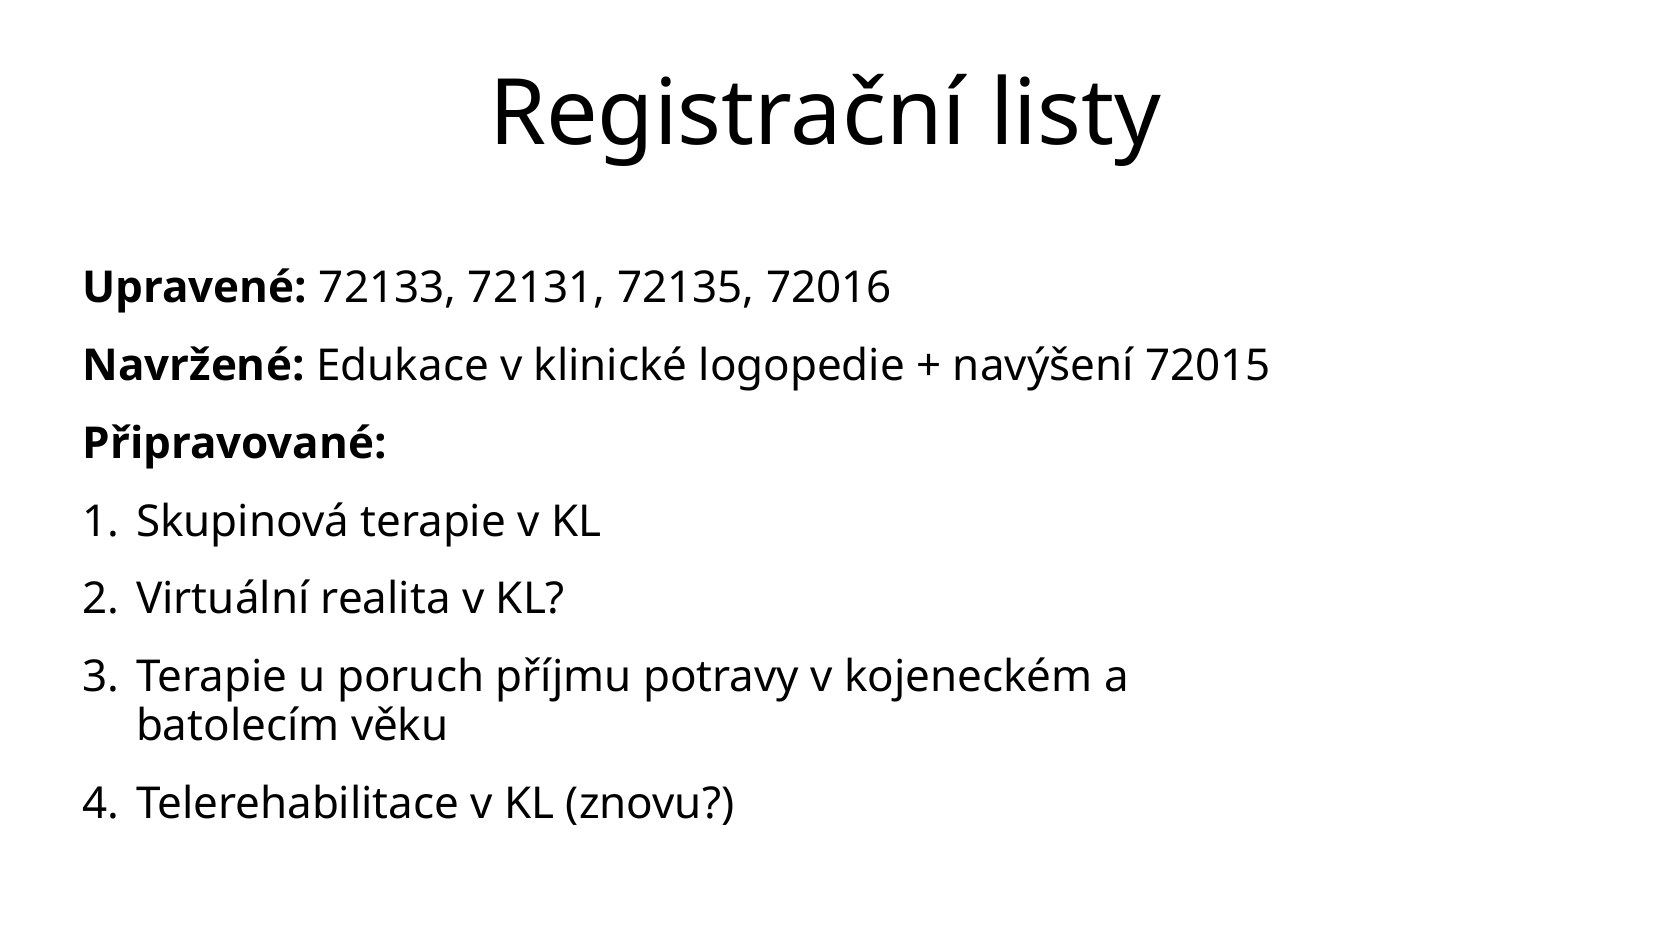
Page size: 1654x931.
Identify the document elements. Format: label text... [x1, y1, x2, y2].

title Registrační listy [82, 36, 1569, 177]
list Upravené: 72133, 72131, 72135, 72016 Navržené: Edukace v klinické logopedie + navýšení 72015 Připravované: Skupinová terapie v KL Virtuální realita v KL? Terapie u poruch příjmu potravy v kojeneckém a batolecím věku Telerehabilitace v KL (znovu?) [82, 177, 1569, 830]
